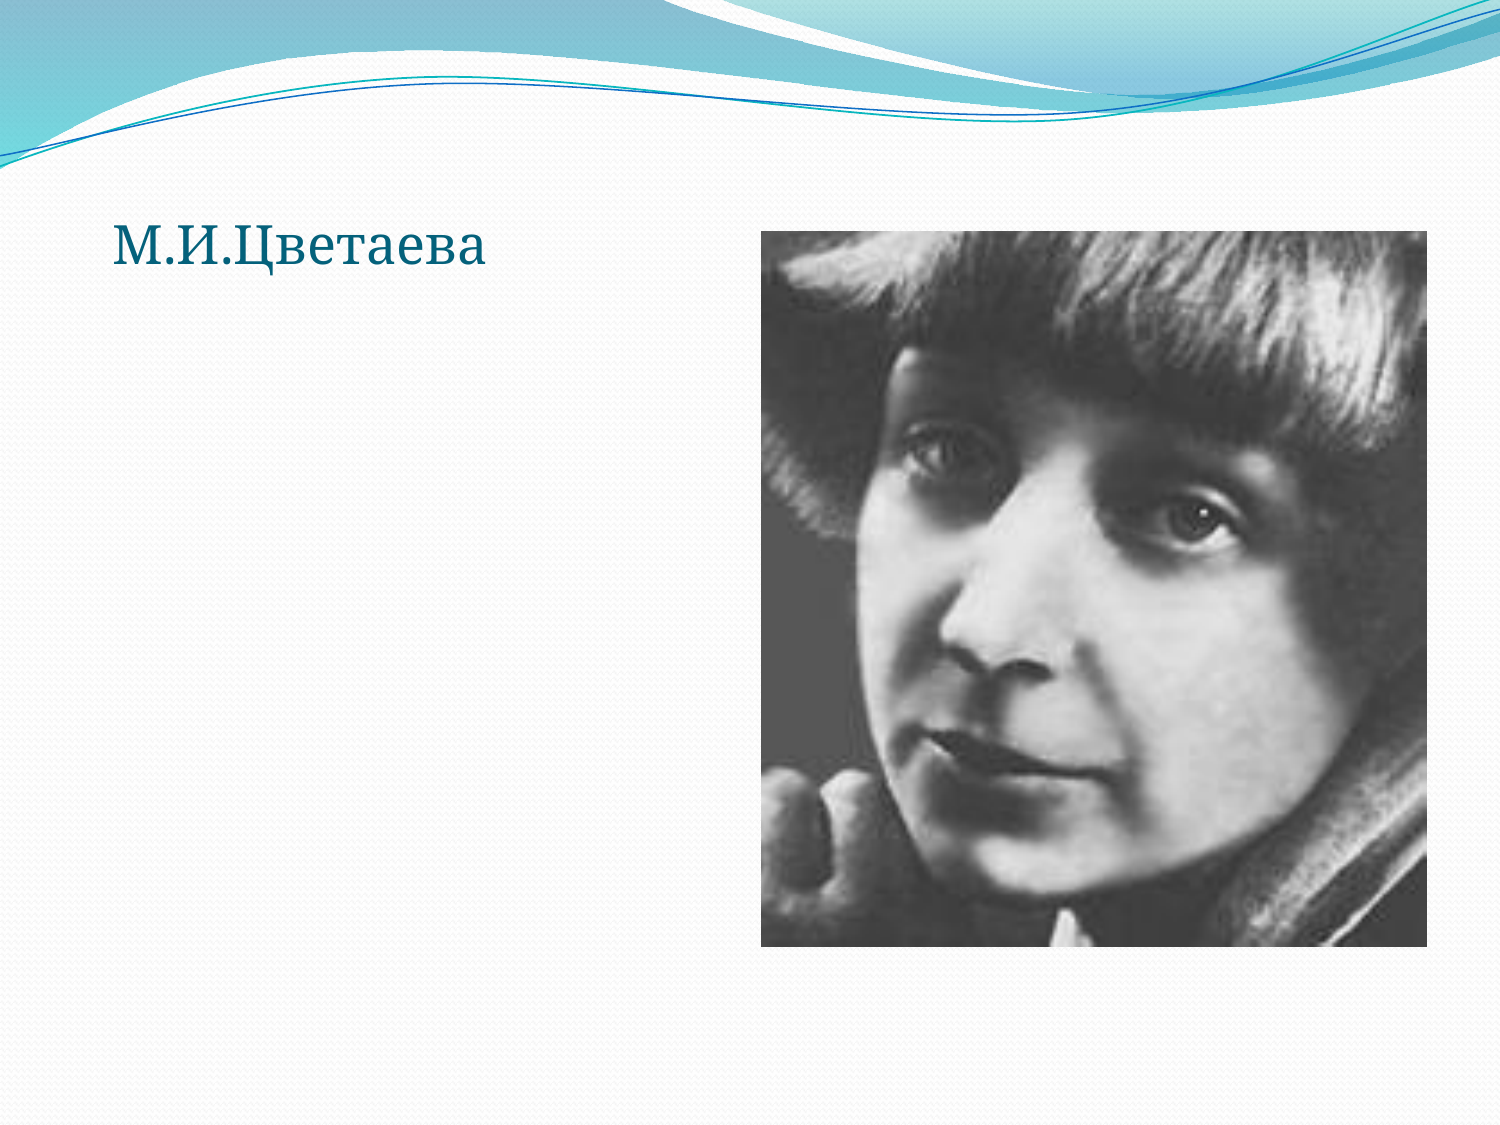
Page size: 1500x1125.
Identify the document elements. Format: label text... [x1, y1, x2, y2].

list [761, 231, 1427, 947]
title М.И.Цветаева [112, 84, 563, 275]
